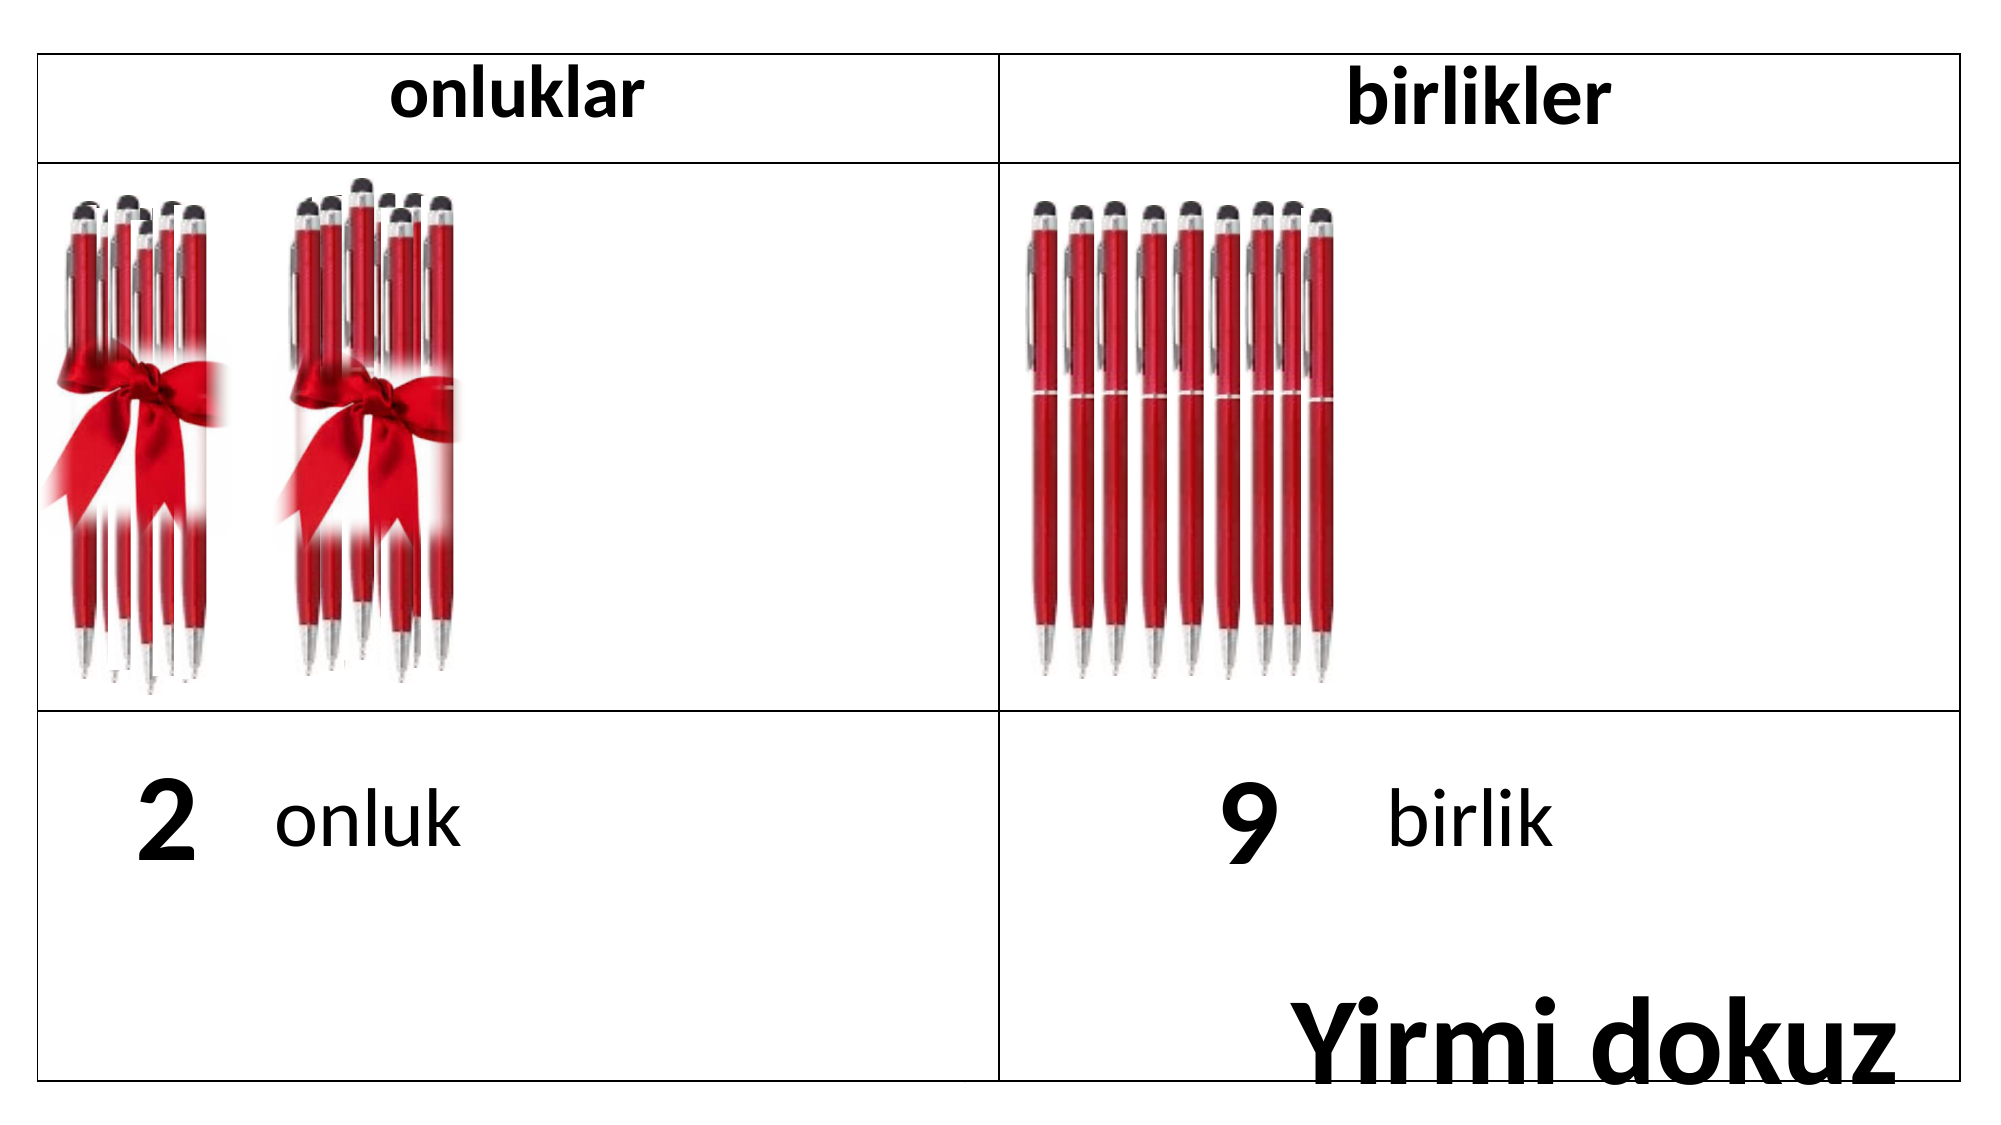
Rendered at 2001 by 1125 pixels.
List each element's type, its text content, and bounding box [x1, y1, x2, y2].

picture [1244, 201, 1334, 683]
text_box onluk [259, 755, 497, 871]
table_cell [38, 712, 998, 1080]
picture [37, 195, 234, 695]
picture [1024, 201, 1058, 676]
picture [1171, 201, 1204, 676]
table_cell [1000, 164, 1959, 710]
text_box 9 [1183, 732, 1383, 898]
table_header birlikler [1000, 55, 1959, 162]
table_header onluklar [38, 55, 998, 162]
text_box birlik [1371, 755, 1569, 871]
picture [270, 178, 467, 683]
picture [1134, 205, 1167, 679]
text_box 2 [120, 727, 245, 893]
table_cell [38, 164, 998, 710]
picture [1207, 205, 1241, 680]
text_box Yirmi dokuz [1276, 952, 1919, 1117]
table_cell [1000, 712, 1959, 1080]
footer Kazım KAT [662, 1042, 1338, 1103]
picture [1061, 201, 1128, 679]
